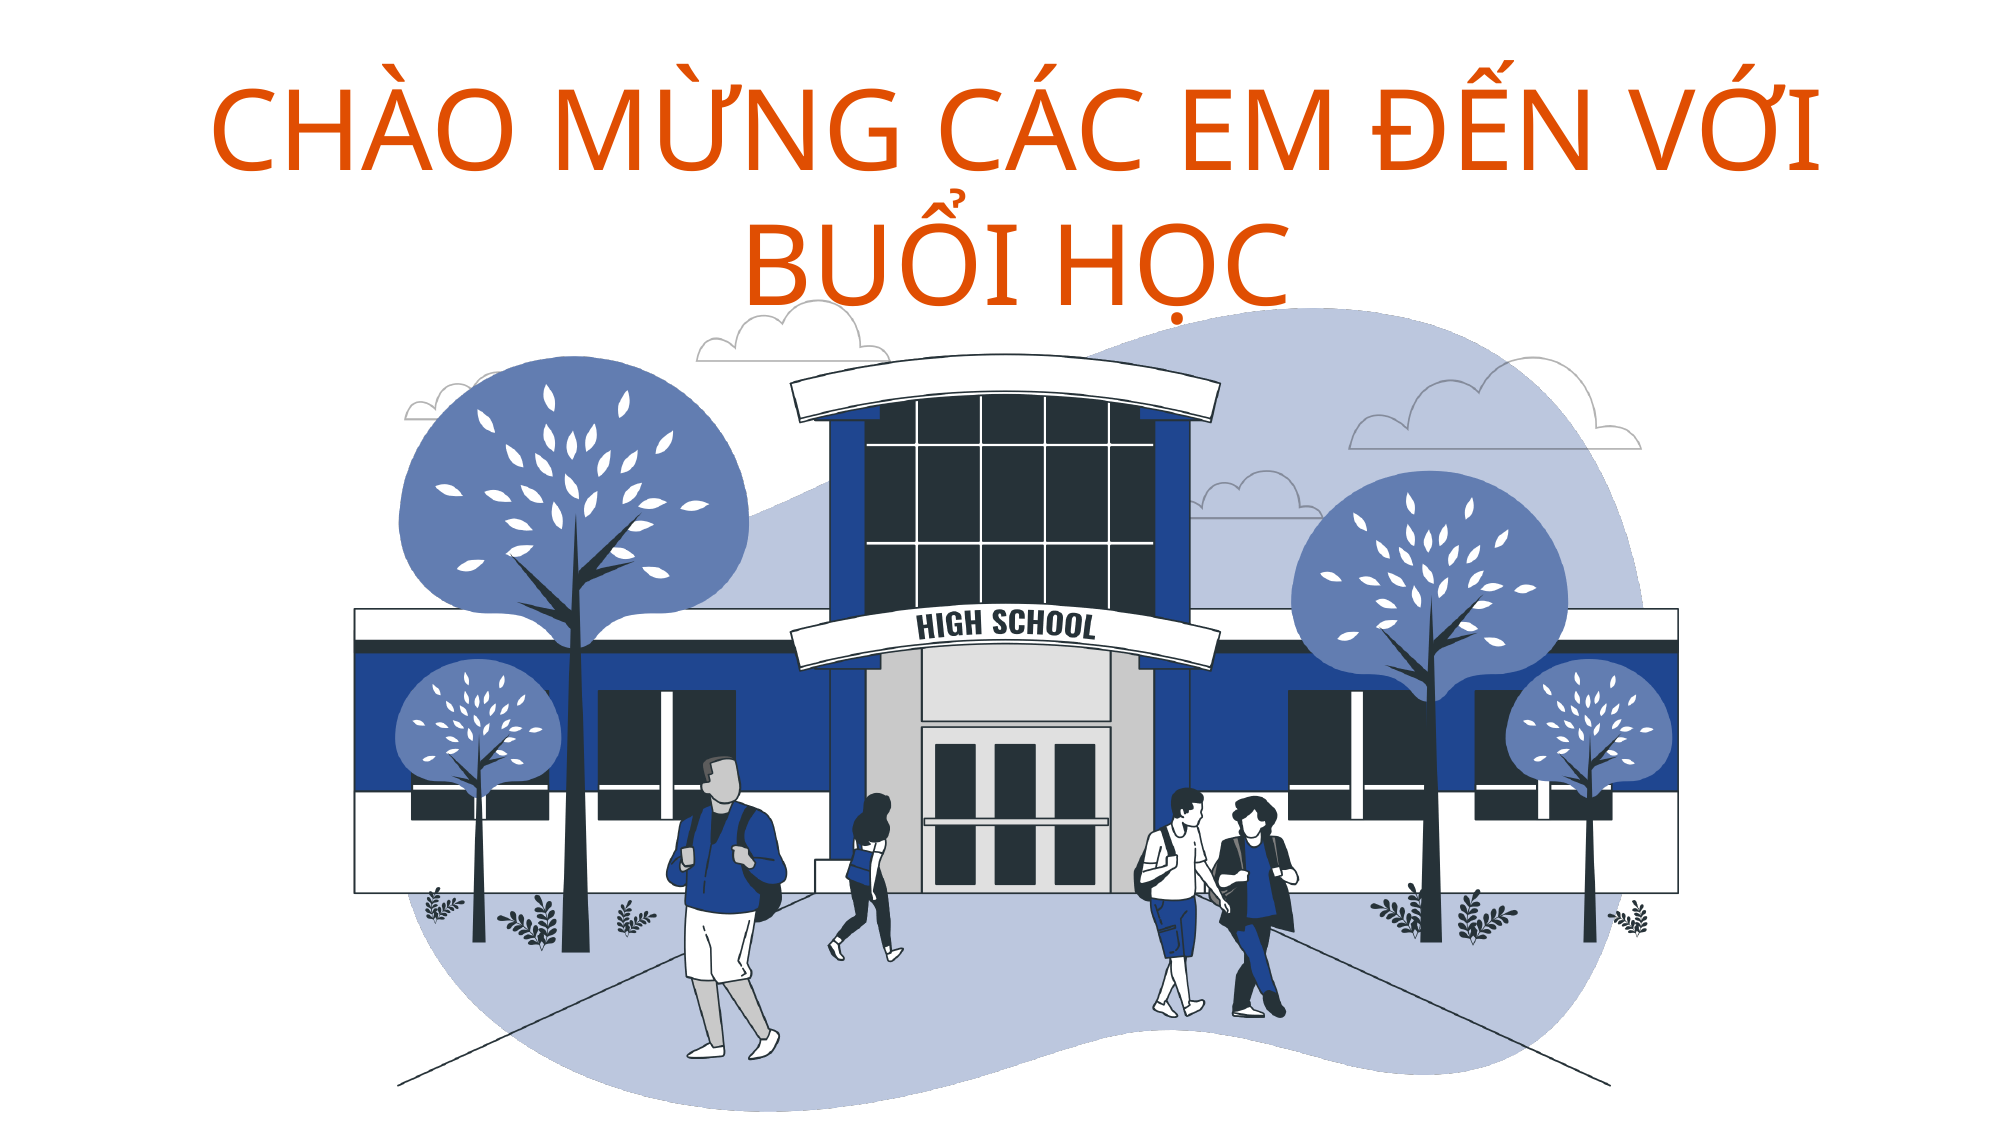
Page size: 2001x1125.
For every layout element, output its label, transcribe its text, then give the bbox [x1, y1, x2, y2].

picture [337, 264, 1695, 1125]
text_box CHÀO MỪNG CÁC EM ĐẾN VỚI BUỔI HỌC [191, 51, 1842, 336]
